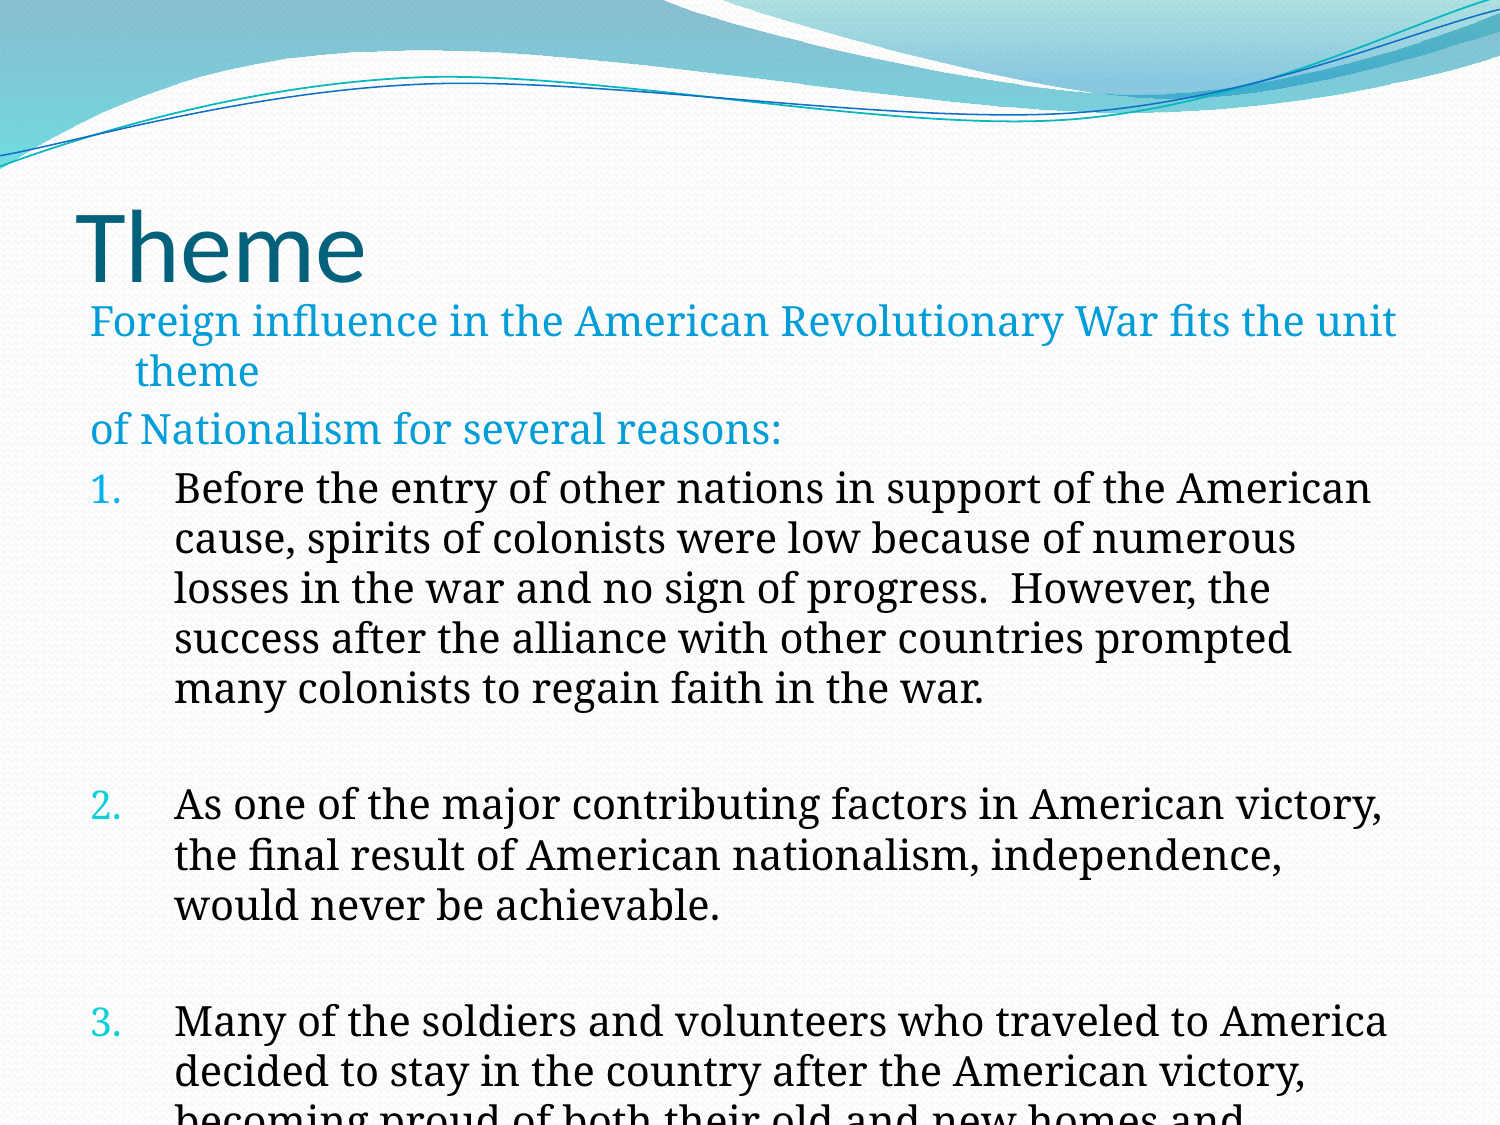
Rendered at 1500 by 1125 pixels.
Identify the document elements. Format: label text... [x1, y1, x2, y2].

title Theme [75, 115, 1425, 287]
list Foreign influence in the American Revolutionary War fits the unit theme of Nationalism for several reasons: Before the entry of other nations in support of the American cause, spirits of colonists were low because of numerous losses in the war and no sign of progress. However, the success after the alliance with other countries prompted many colonists to regain faith in the war. As one of the major contributing factors in American victory, the final result of American nationalism, independence, would never be achievable. Many of the soldiers and volunteers who traveled to America decided to stay in the country after the American victory, becoming proud of both their old and new homes and fighting in future American wars. [75, 287, 1425, 1125]
